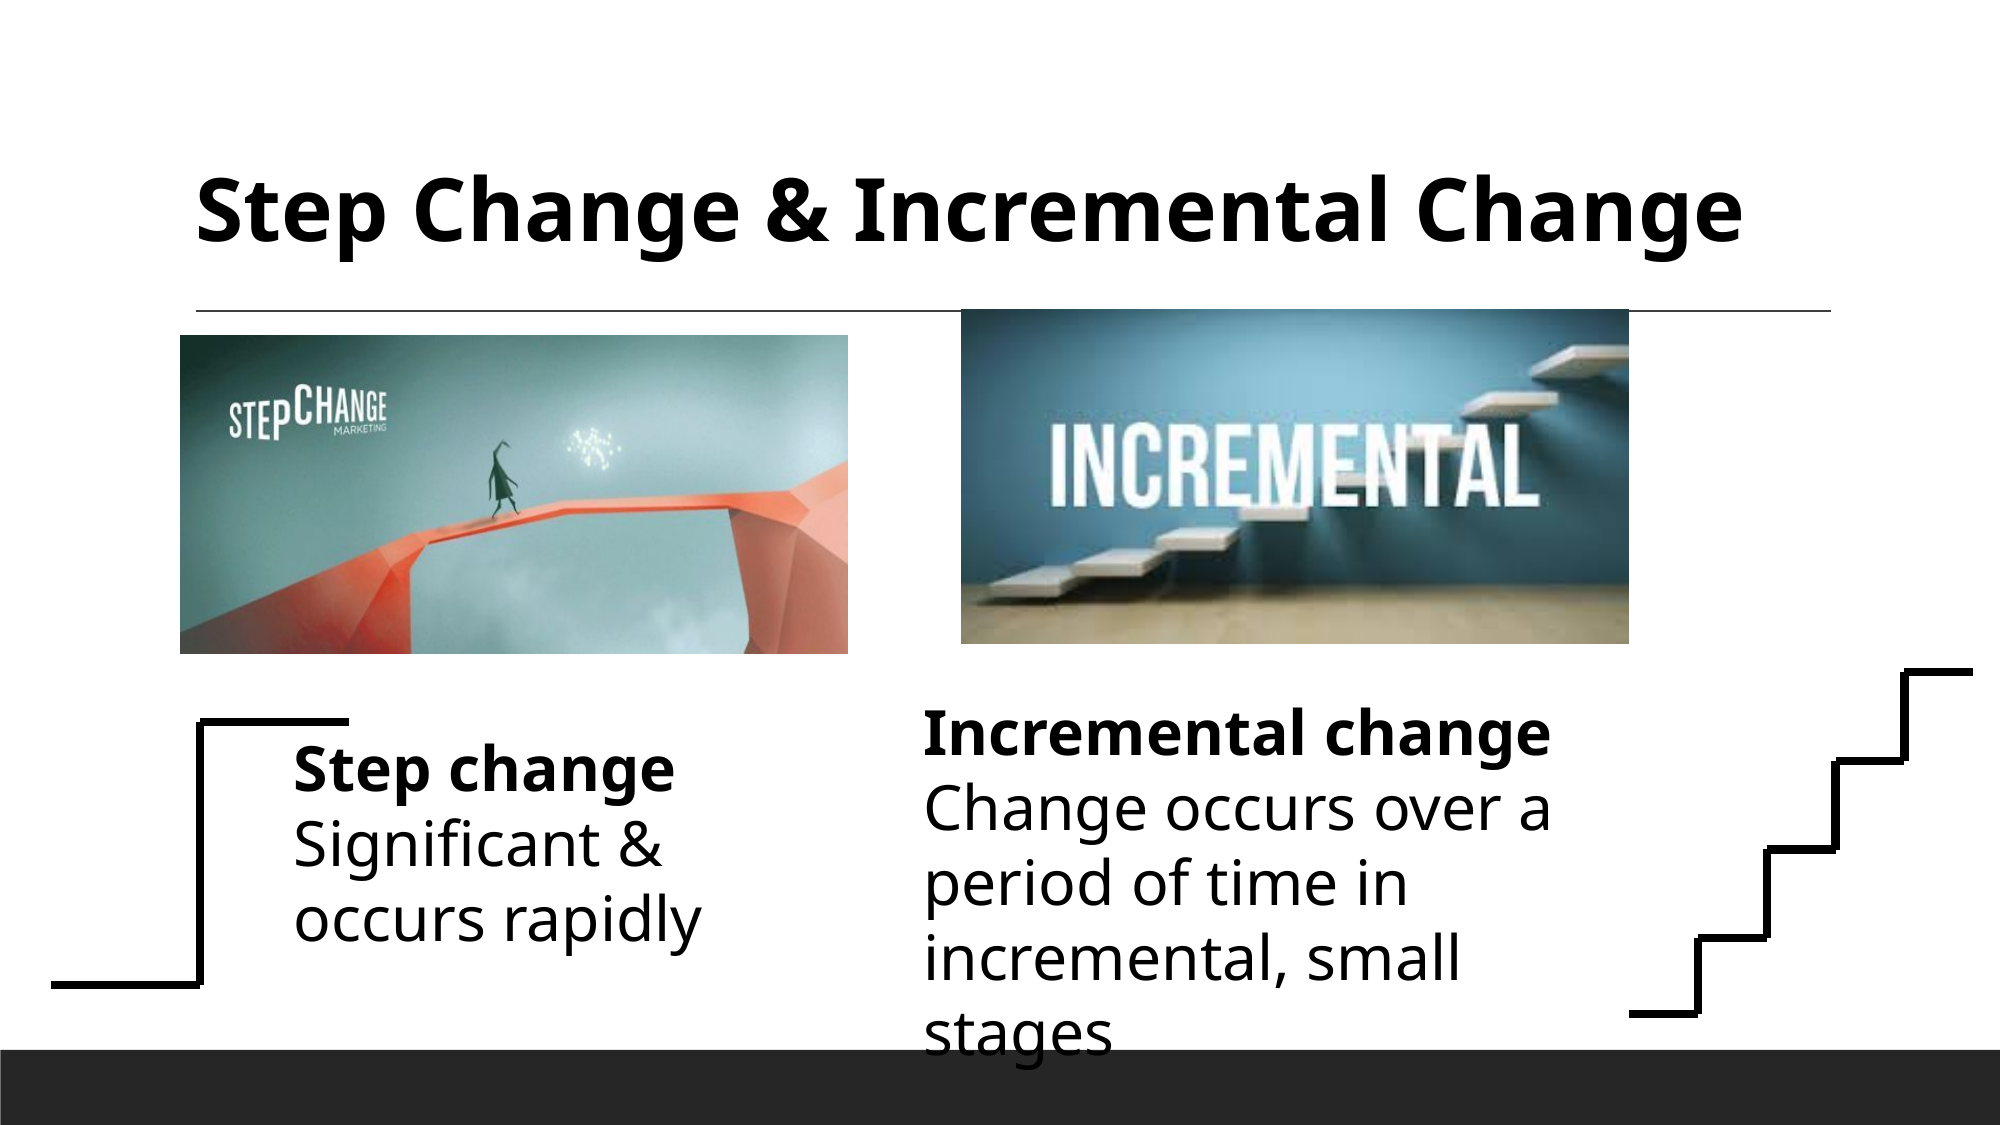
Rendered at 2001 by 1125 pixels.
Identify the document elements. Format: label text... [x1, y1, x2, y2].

text_box Incremental change Change occurs over a period of time in incremental, small stages [908, 685, 1683, 1076]
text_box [51, 721, 349, 986]
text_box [1628, 671, 1974, 1015]
picture [961, 309, 1630, 644]
title Step Change & Incremental Change [180, 102, 1833, 268]
text_box Step change Significant & occurs rapidly [349, 721, 749, 962]
picture [179, 335, 849, 654]
